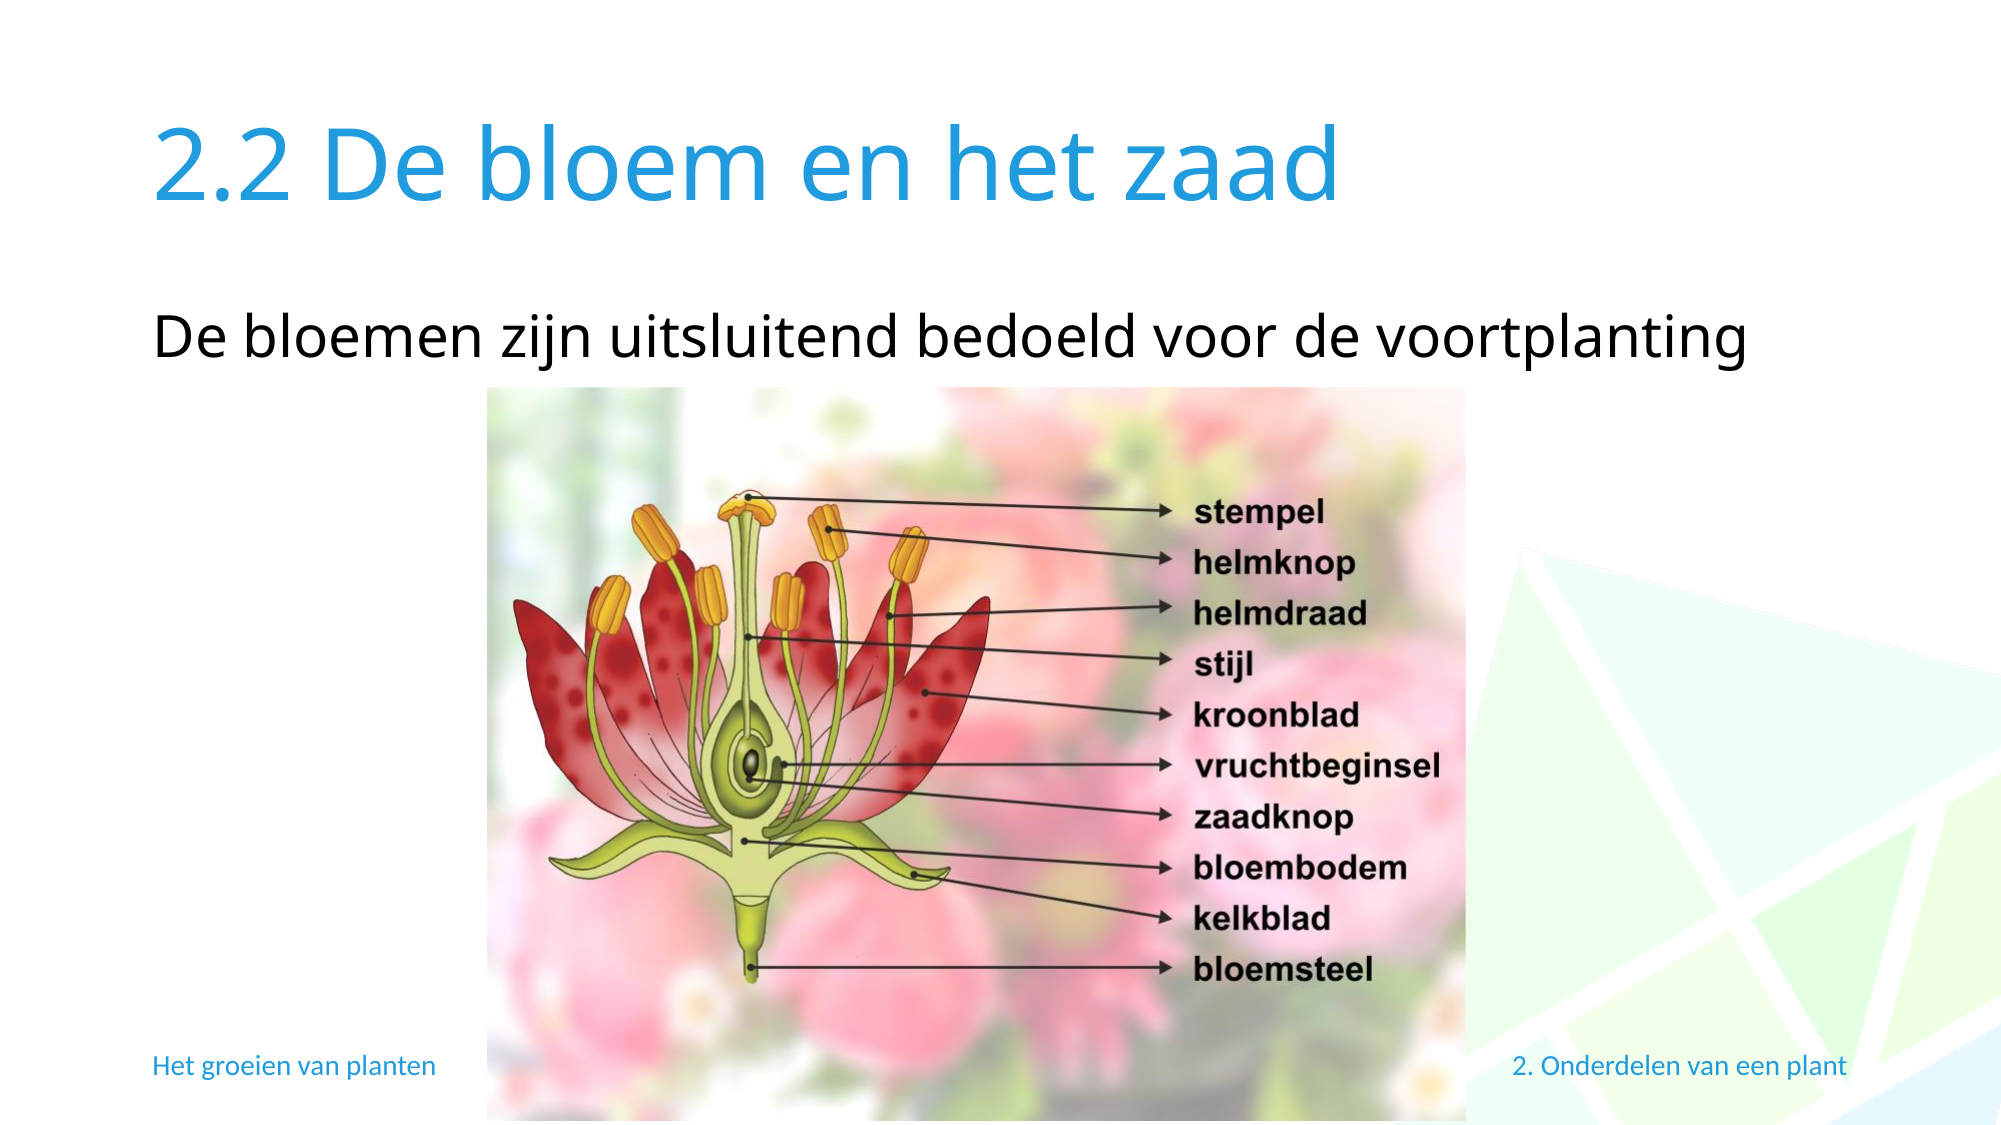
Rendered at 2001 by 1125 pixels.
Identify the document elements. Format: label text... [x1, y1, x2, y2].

list Het groeien van planten [137, 1042, 487, 1103]
picture [487, 387, 1466, 1121]
list De bloemen zijn uitsluitend bedoeld voor de voortplanting [137, 299, 1863, 1014]
list 2. Onderdelen van een plant [1466, 1042, 1863, 1103]
title 2.2 De bloem en het zaad [137, 59, 1863, 278]
